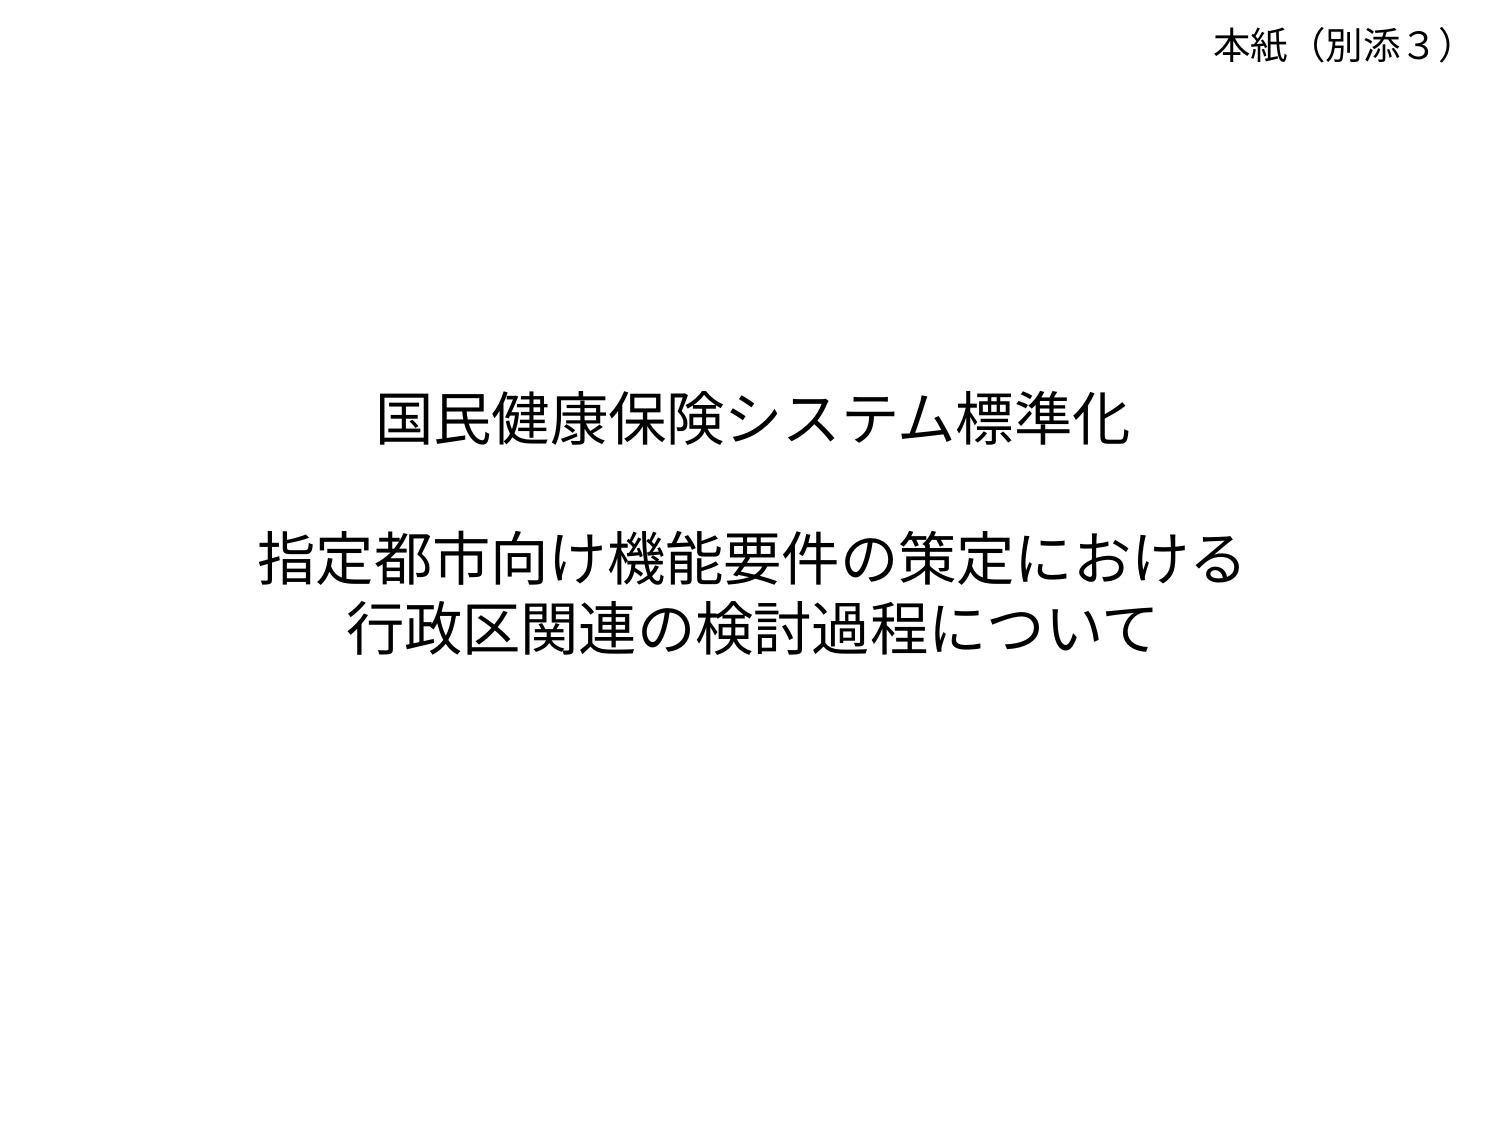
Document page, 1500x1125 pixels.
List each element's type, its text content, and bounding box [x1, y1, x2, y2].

text_box 国民健康保険システム標準化 指定都市向け機能要件の策定における 行政区関連の検討過程について [11, 270, 1494, 774]
text_box 本紙（別添３） [1198, 0, 1494, 89]
